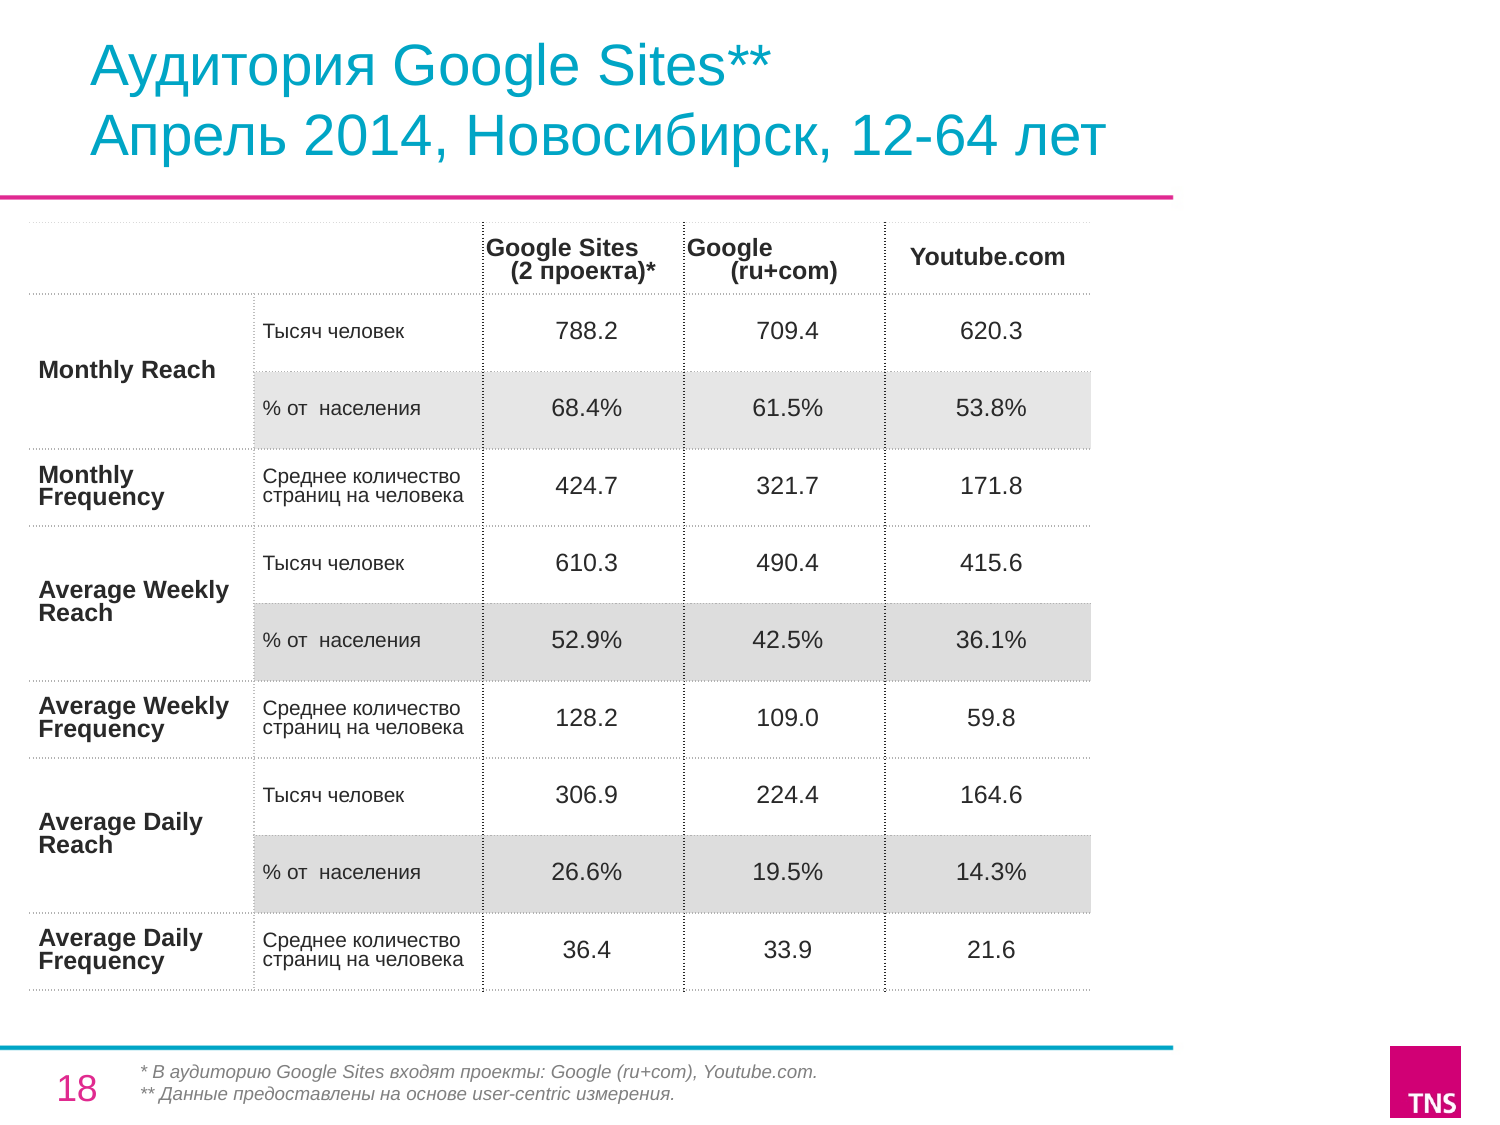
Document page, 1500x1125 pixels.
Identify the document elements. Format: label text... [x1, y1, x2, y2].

table_cell 42.5% [684, 603, 885, 681]
table_cell 709.4 [684, 294, 885, 372]
table_cell Average Daily Frequency [29, 913, 254, 990]
table_cell Average Daily Reach [29, 758, 254, 913]
table_cell 36.1% [885, 603, 1091, 681]
table_cell 620.3 [885, 294, 1091, 372]
table_cell 61.5% [684, 372, 885, 449]
table_cell 19.5% [684, 835, 885, 913]
table_cell 109.0 [684, 681, 885, 758]
table_cell Среднее количество страниц на человека [254, 681, 483, 758]
table_cell Среднее количество страниц на человека [254, 449, 483, 526]
table_cell 490.4 [684, 526, 885, 603]
table_cell 59.8 [885, 681, 1091, 758]
picture [0, 0, 1500, 1125]
table_cell 33.9 [684, 913, 885, 990]
table_cell Тысяч человек [254, 294, 483, 372]
table_cell 53.8% [885, 372, 1091, 449]
table_cell Среднее количество страниц на человека [254, 913, 483, 990]
table_cell 424.7 [483, 449, 684, 526]
table_cell 171.8 [885, 449, 1091, 526]
table_cell 128.2 [483, 681, 684, 758]
table_cell 788.2 [483, 294, 684, 372]
table_cell Monthly Frequency [29, 449, 254, 526]
slide_number 18 [40, 1055, 392, 1125]
table_cell 26.6% [483, 835, 684, 913]
table_cell % от населения [254, 372, 483, 449]
table_cell 164.6 [885, 758, 1091, 835]
table_cell Тысяч человек [254, 526, 483, 603]
table_header Google (ru+com) [684, 223, 885, 294]
table_cell Average Weekly Frequency [29, 681, 254, 758]
table_cell % от населения [254, 603, 483, 681]
table_cell Тысяч человек [254, 758, 483, 835]
title Аудитория Google Sites** Апрель 2014, Новосибирск, 12-64 лет [74, 8, 1476, 187]
table_cell 415.6 [885, 526, 1091, 603]
text_box * В аудиторию Google Sites входят проекты: Google (ru+com), Youtube.com. ** Данные предоставлены на основе user-centric измерения. [124, 1052, 1463, 1112]
table_cell 14.3% [885, 835, 1091, 913]
table_header Google Sites (2 проекта)* [483, 223, 684, 294]
table_header [29, 223, 483, 294]
table_cell 224.4 [684, 758, 885, 835]
table_cell 21.6 [885, 913, 1091, 990]
table_cell Average Weekly Reach [29, 526, 254, 681]
table_cell 321.7 [684, 449, 885, 526]
table_cell Monthly Reach [29, 294, 254, 449]
table_header Youtube.com [885, 223, 1091, 294]
table_cell % от населения [254, 835, 483, 913]
table_cell 36.4 [483, 913, 684, 990]
table_cell 306.9 [483, 758, 684, 835]
table_cell 68.4% [483, 372, 684, 449]
table_cell 610.3 [483, 526, 684, 603]
table_cell 52.9% [483, 603, 684, 681]
